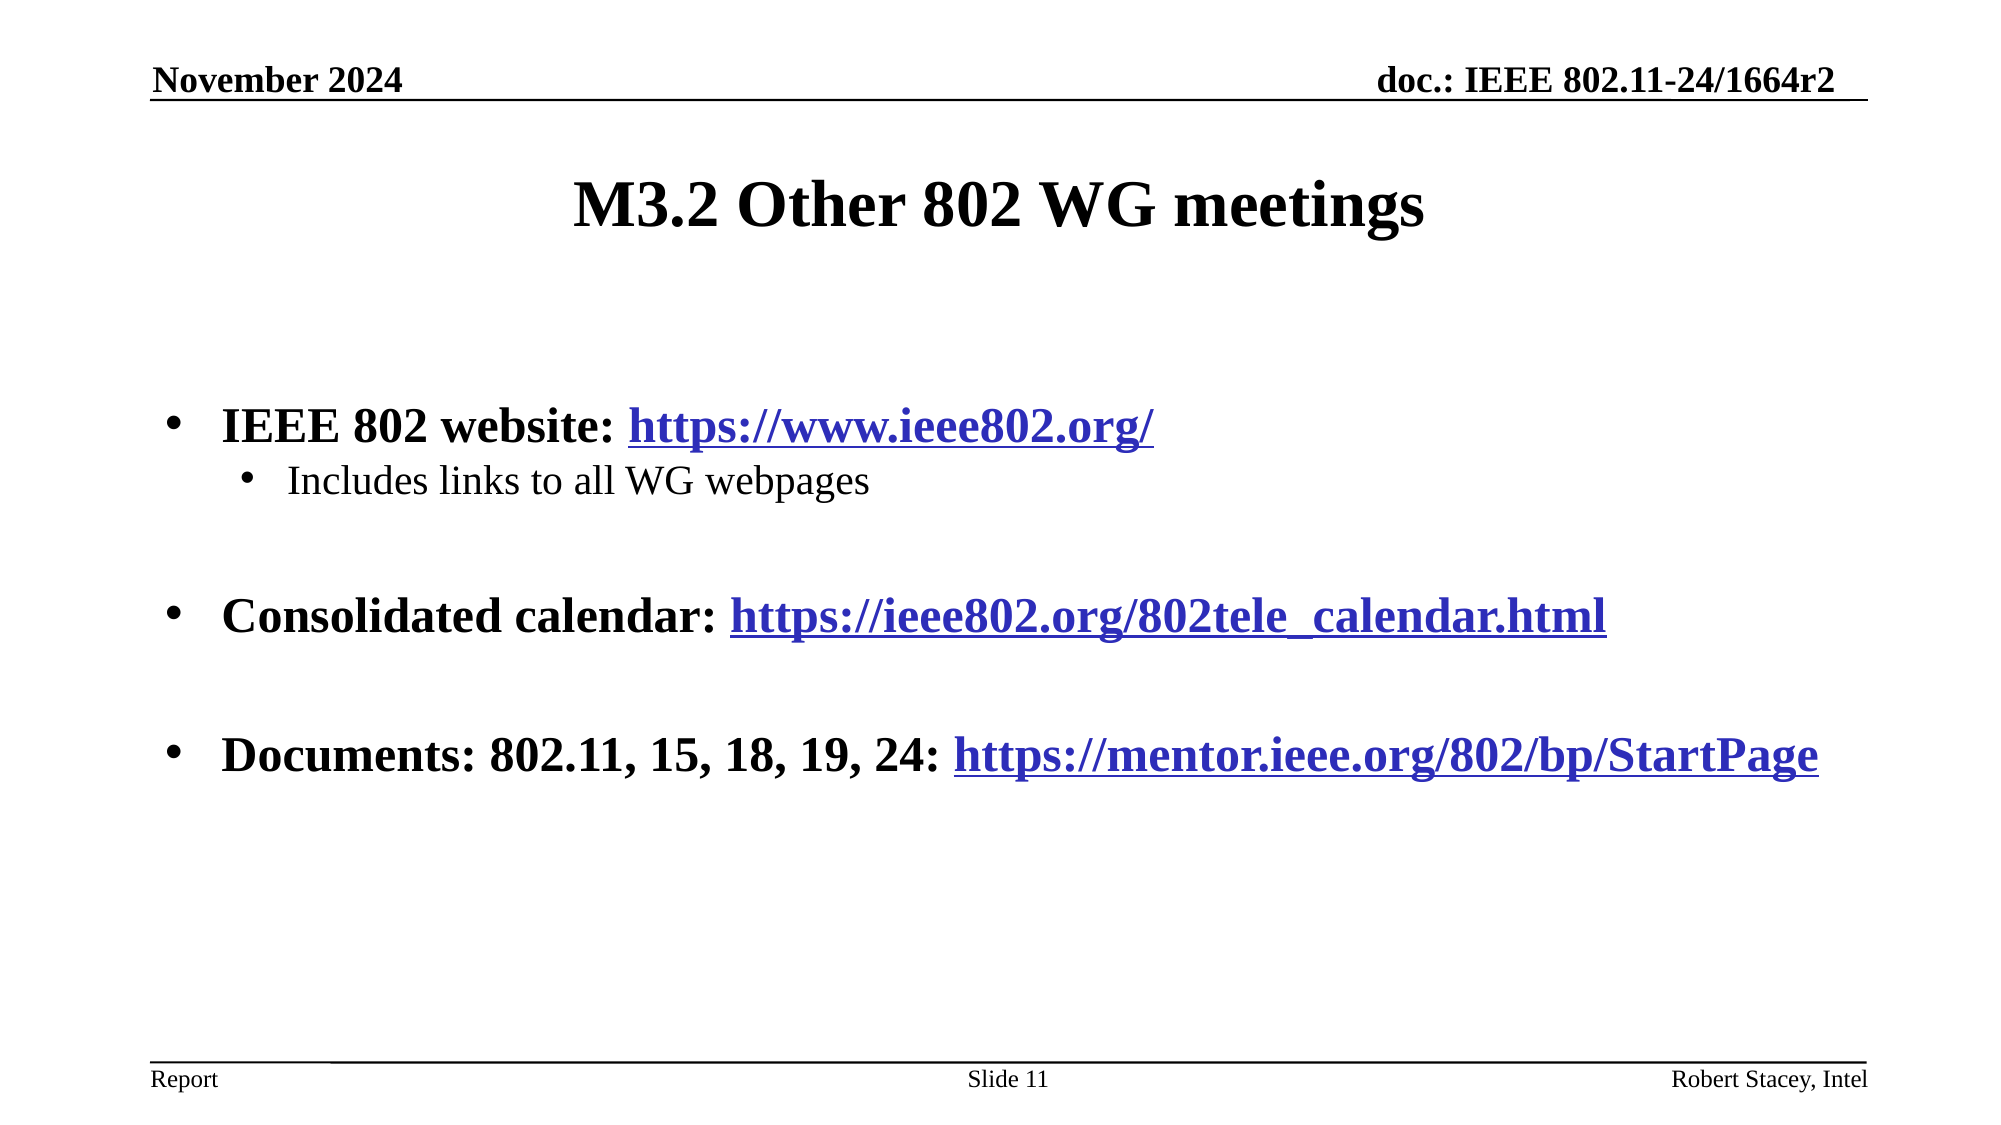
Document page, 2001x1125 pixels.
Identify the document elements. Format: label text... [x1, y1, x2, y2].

title M3.2 Other 802 WG meetings [150, 112, 1850, 288]
list IEEE 802 website: https://www.ieee802.org/ Includes links to all WG webpages Consolidated calendar: https://ieee802.org/802tele_calendar.html Documents: 802.11, 15, 18, 19, 24: https://mentor.ieee.org/802/bp/StartPage [150, 324, 1850, 1000]
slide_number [152, 54, 406, 101]
footer Robert Stacey, Intel [1512, 1061, 1869, 1093]
slide_number Slide 11 [964, 1061, 1053, 1093]
